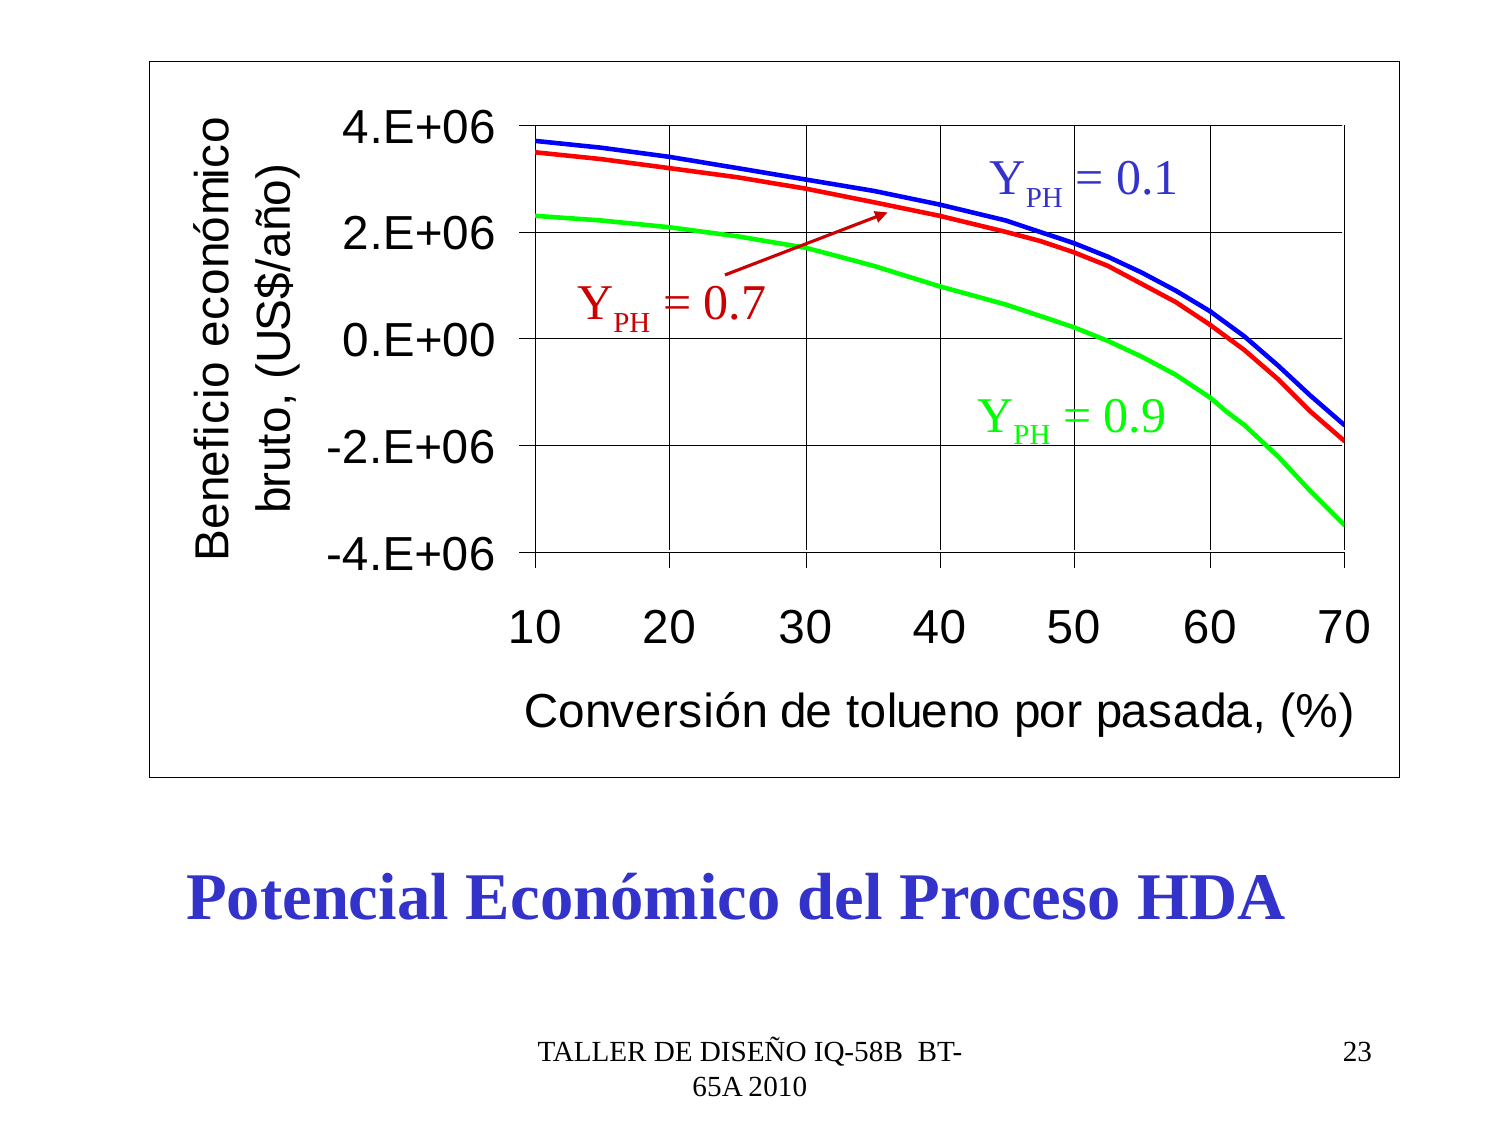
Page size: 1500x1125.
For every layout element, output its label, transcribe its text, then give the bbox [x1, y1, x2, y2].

footer TALLER DE DISEÑO IQ-58B BT-65A 2010 [512, 1024, 988, 1101]
slide_number 23 [1074, 1024, 1388, 1101]
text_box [137, 49, 1413, 789]
title Potencial Económico del Proceso HDA [170, 798, 1447, 987]
